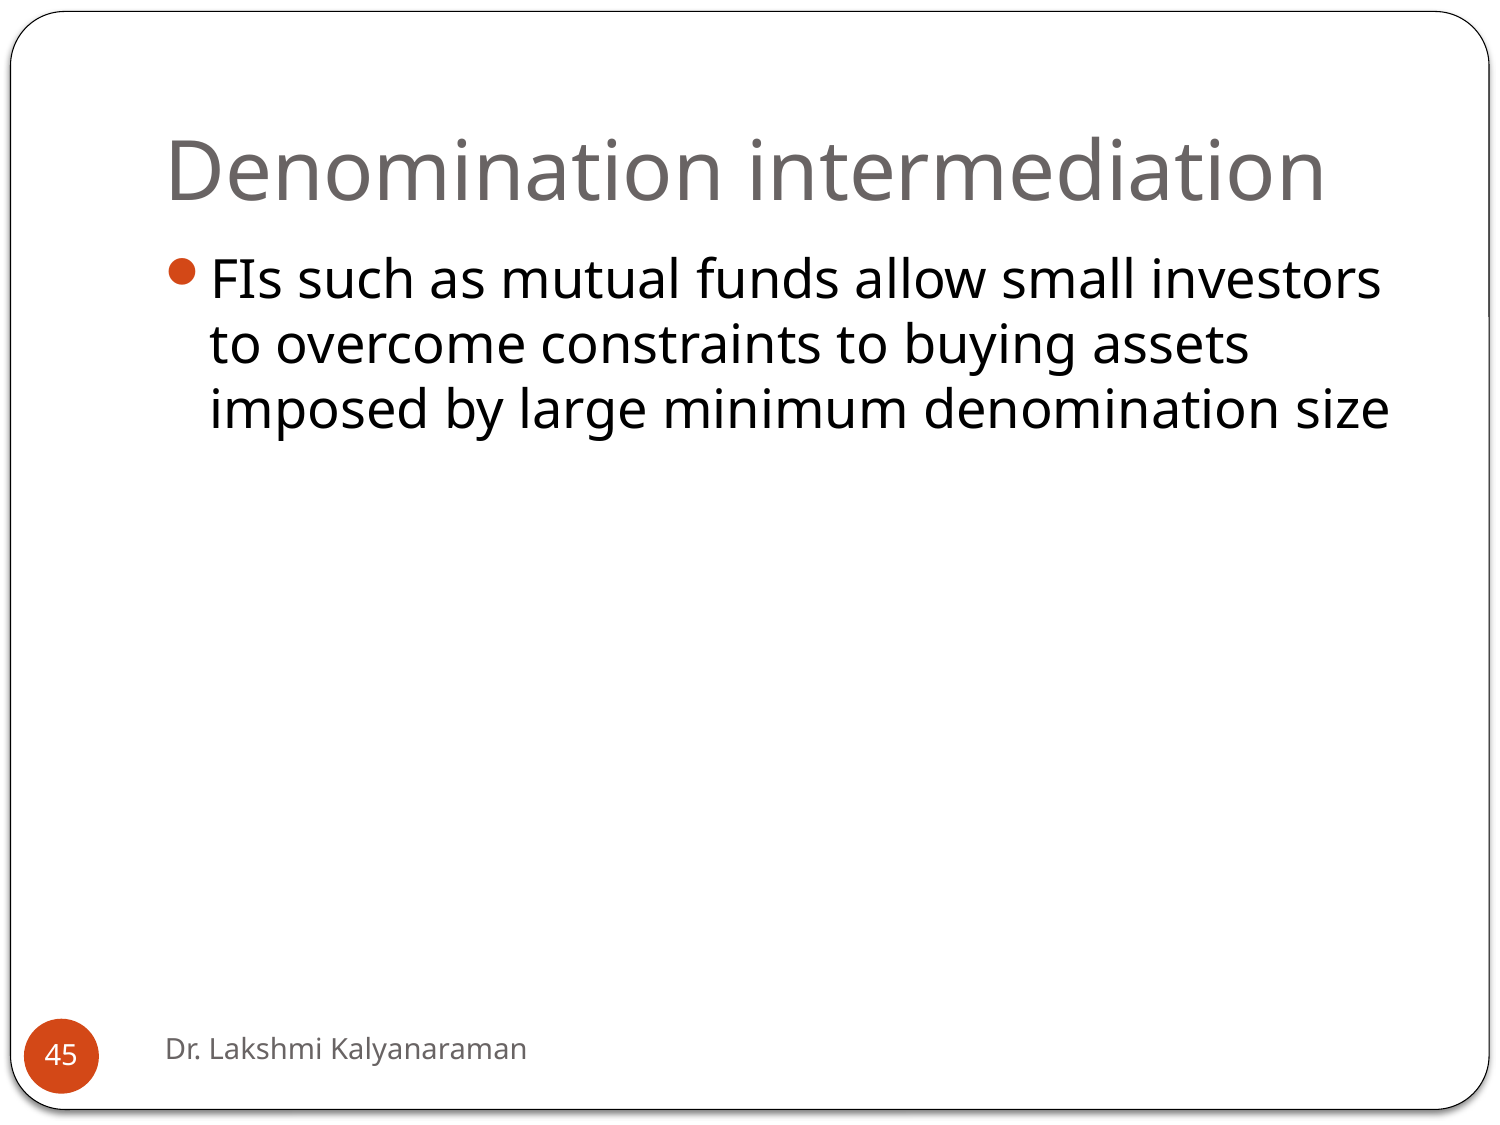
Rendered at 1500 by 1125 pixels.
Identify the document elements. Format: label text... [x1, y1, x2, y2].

footer Dr. Lakshmi Kalyanaraman [150, 1012, 800, 1088]
title Denomination intermediation [150, 45, 1425, 233]
list FIs such as mutual funds allow small investors to overcome constraints to buying assets imposed by large minimum denomination size [150, 237, 1425, 988]
slide_number 45 [23, 1018, 99, 1094]
